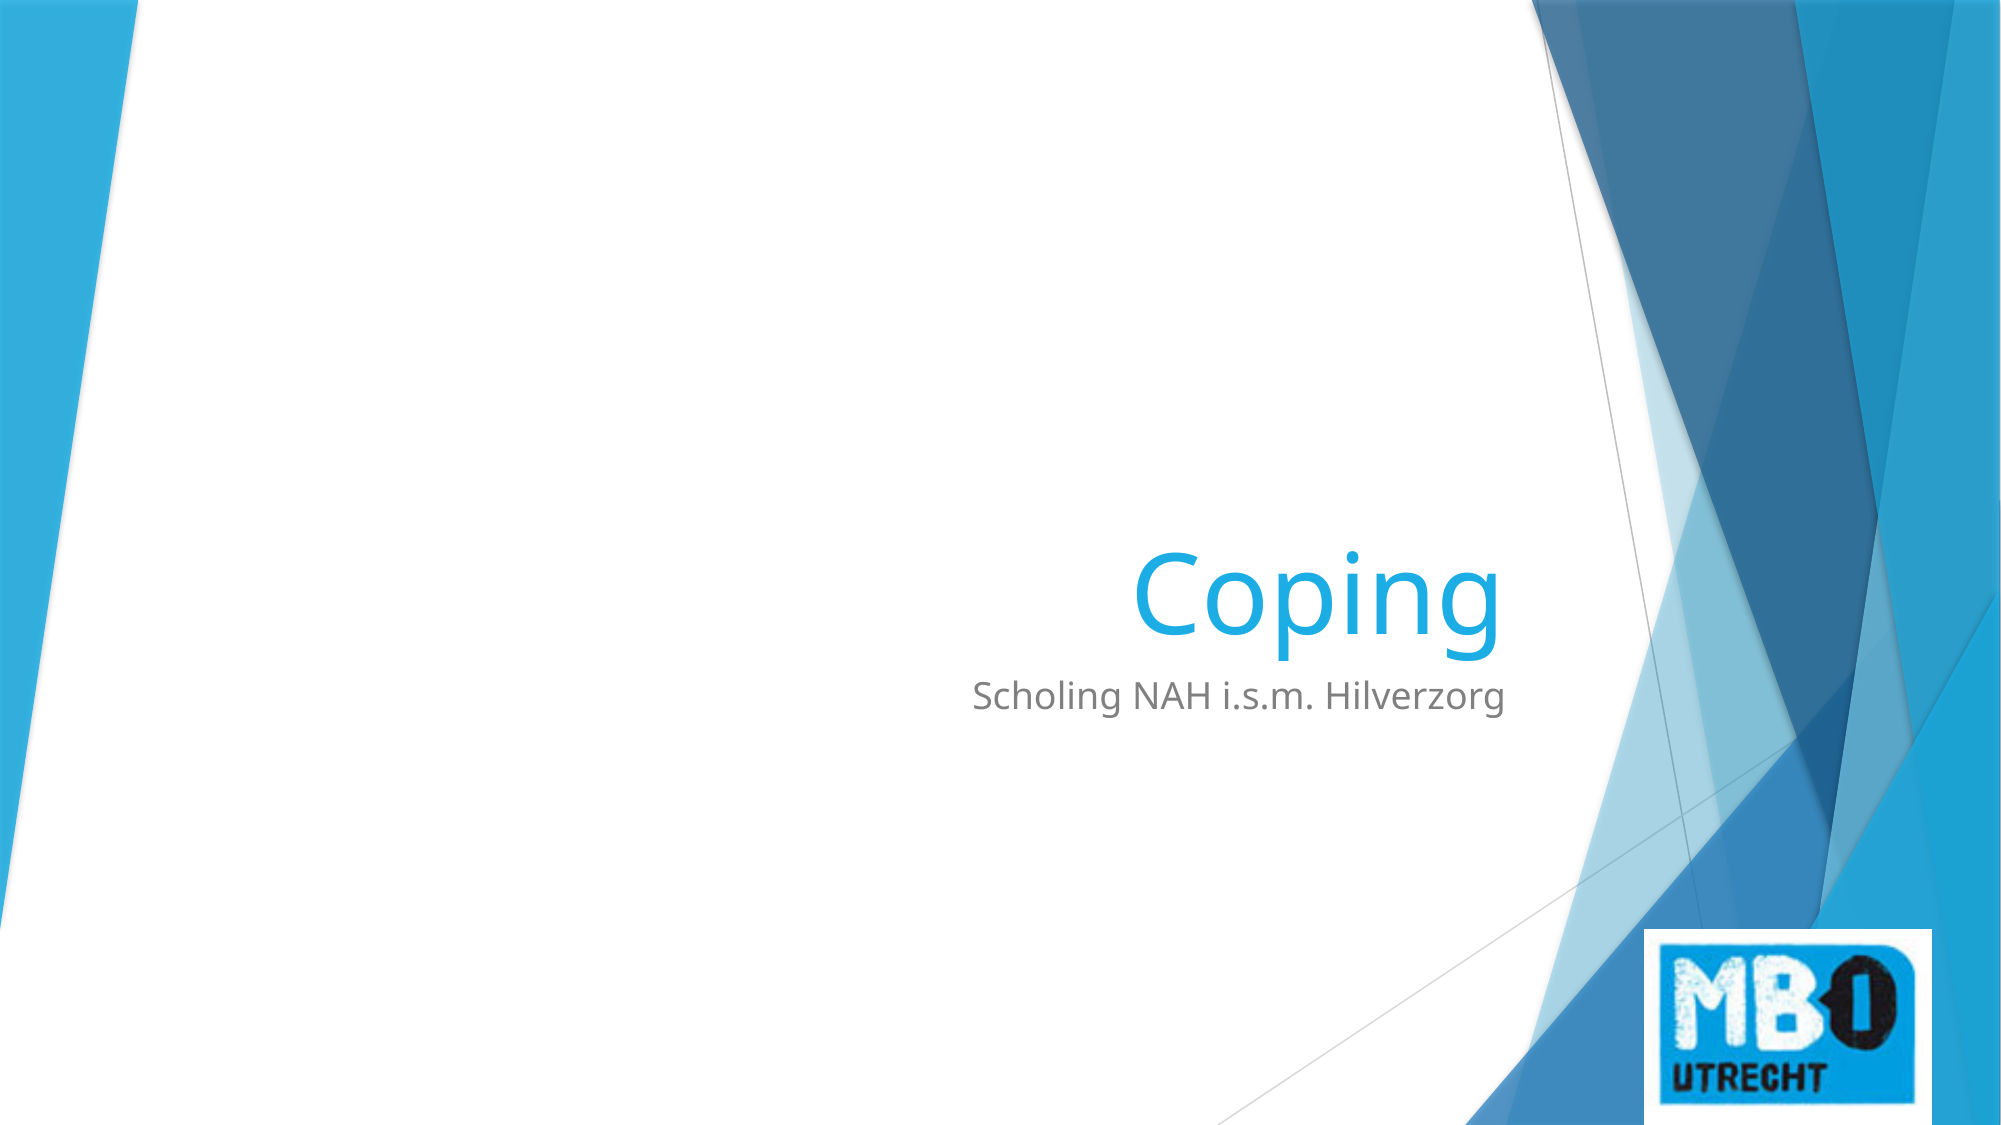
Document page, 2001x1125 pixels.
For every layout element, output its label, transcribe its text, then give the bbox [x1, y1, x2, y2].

picture [1643, 928, 1933, 1125]
subtitle Scholing NAH i.s.m. Hilverzorg [247, 664, 1522, 845]
title Coping [247, 394, 1522, 664]
